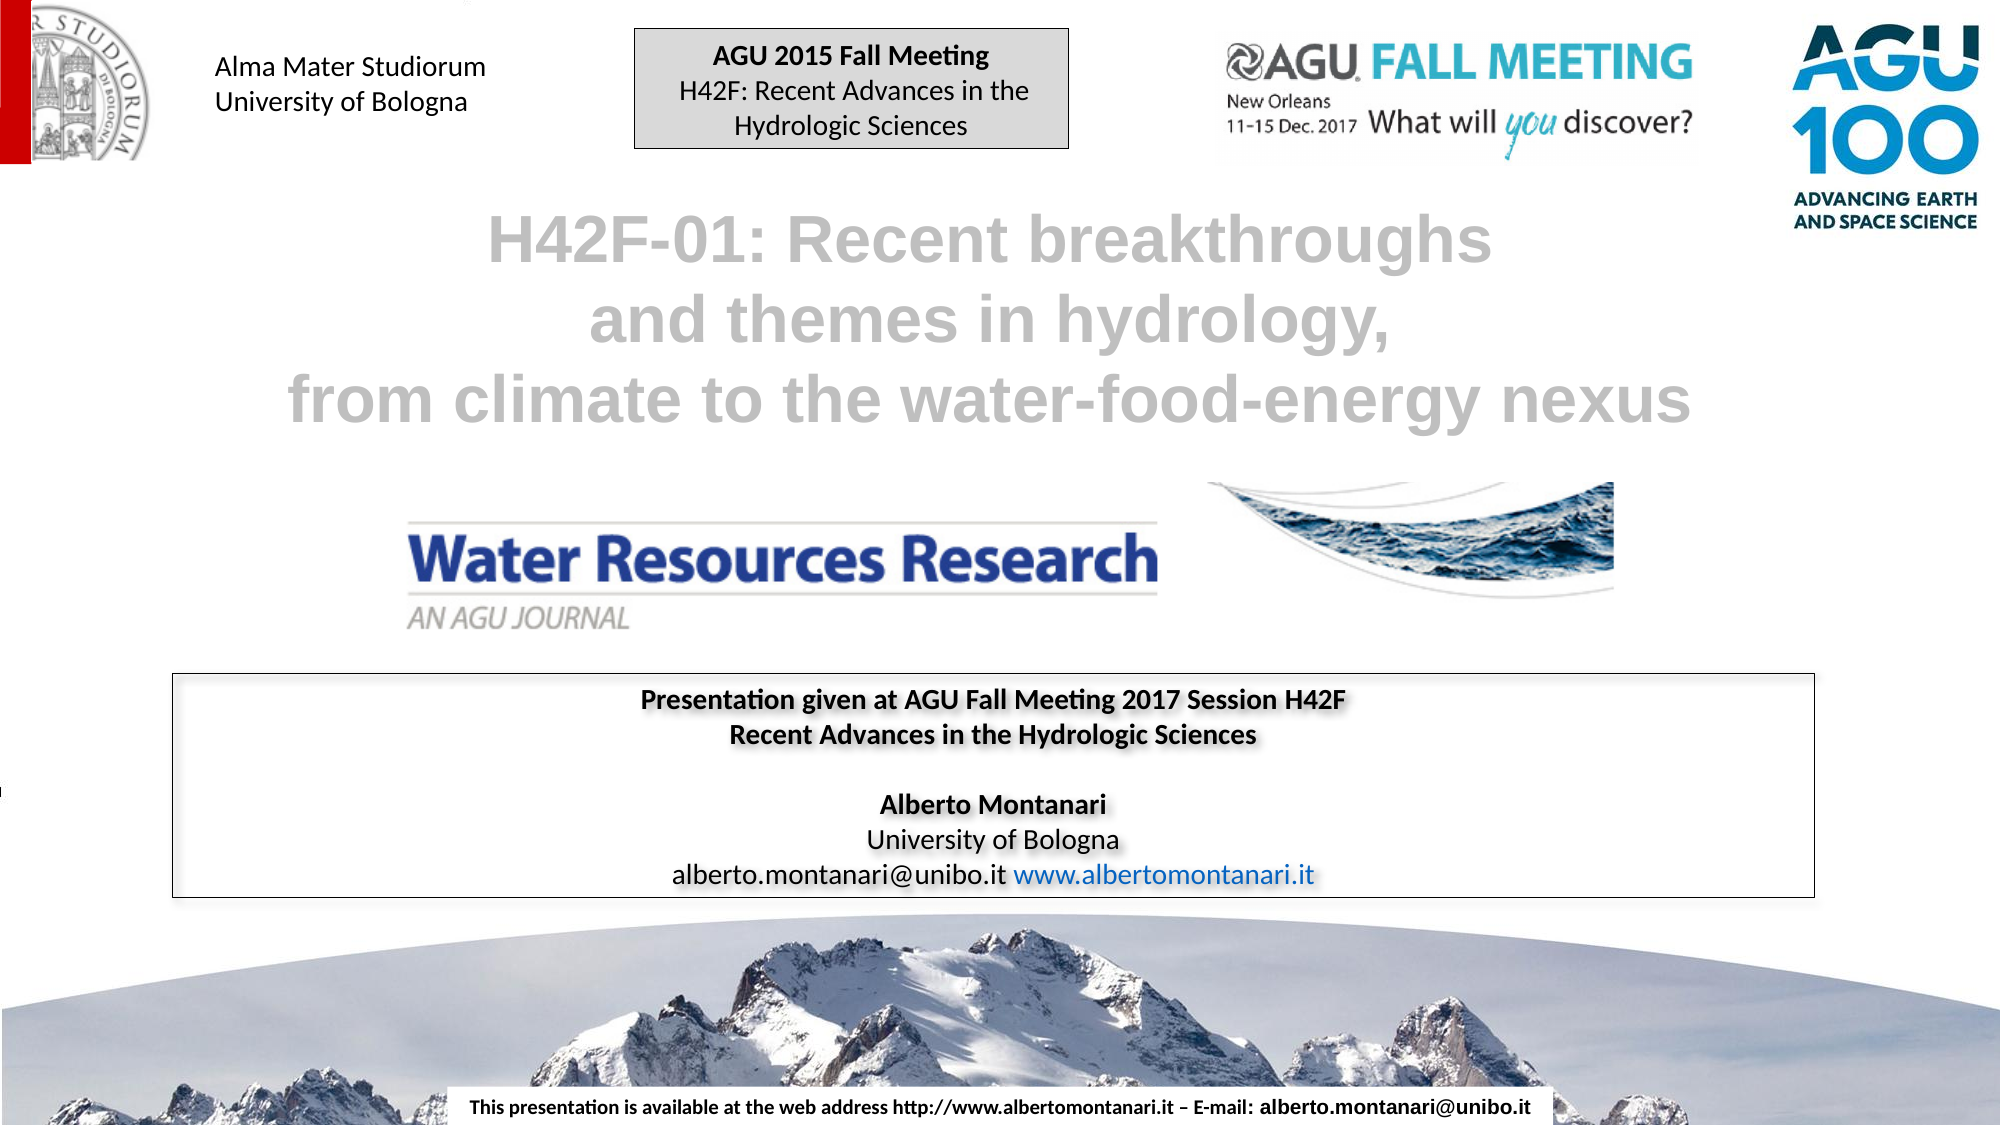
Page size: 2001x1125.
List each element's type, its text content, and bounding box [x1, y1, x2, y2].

picture [0, 444, 2000, 1125]
text_box H42F-01: Recent breakthroughs and themes in hydrology, from climate to the water-food-energy nexus [0, 188, 2000, 444]
text_box Presentation given at AGU Fall Meeting 2017 Session H42F Recent Advances in the Hydrologic Sciences Alberto Montanari University of Bologna alberto.montanari@unibo.it www.albertomontanari.it [172, 673, 1815, 898]
picture [0, 0, 2000, 188]
